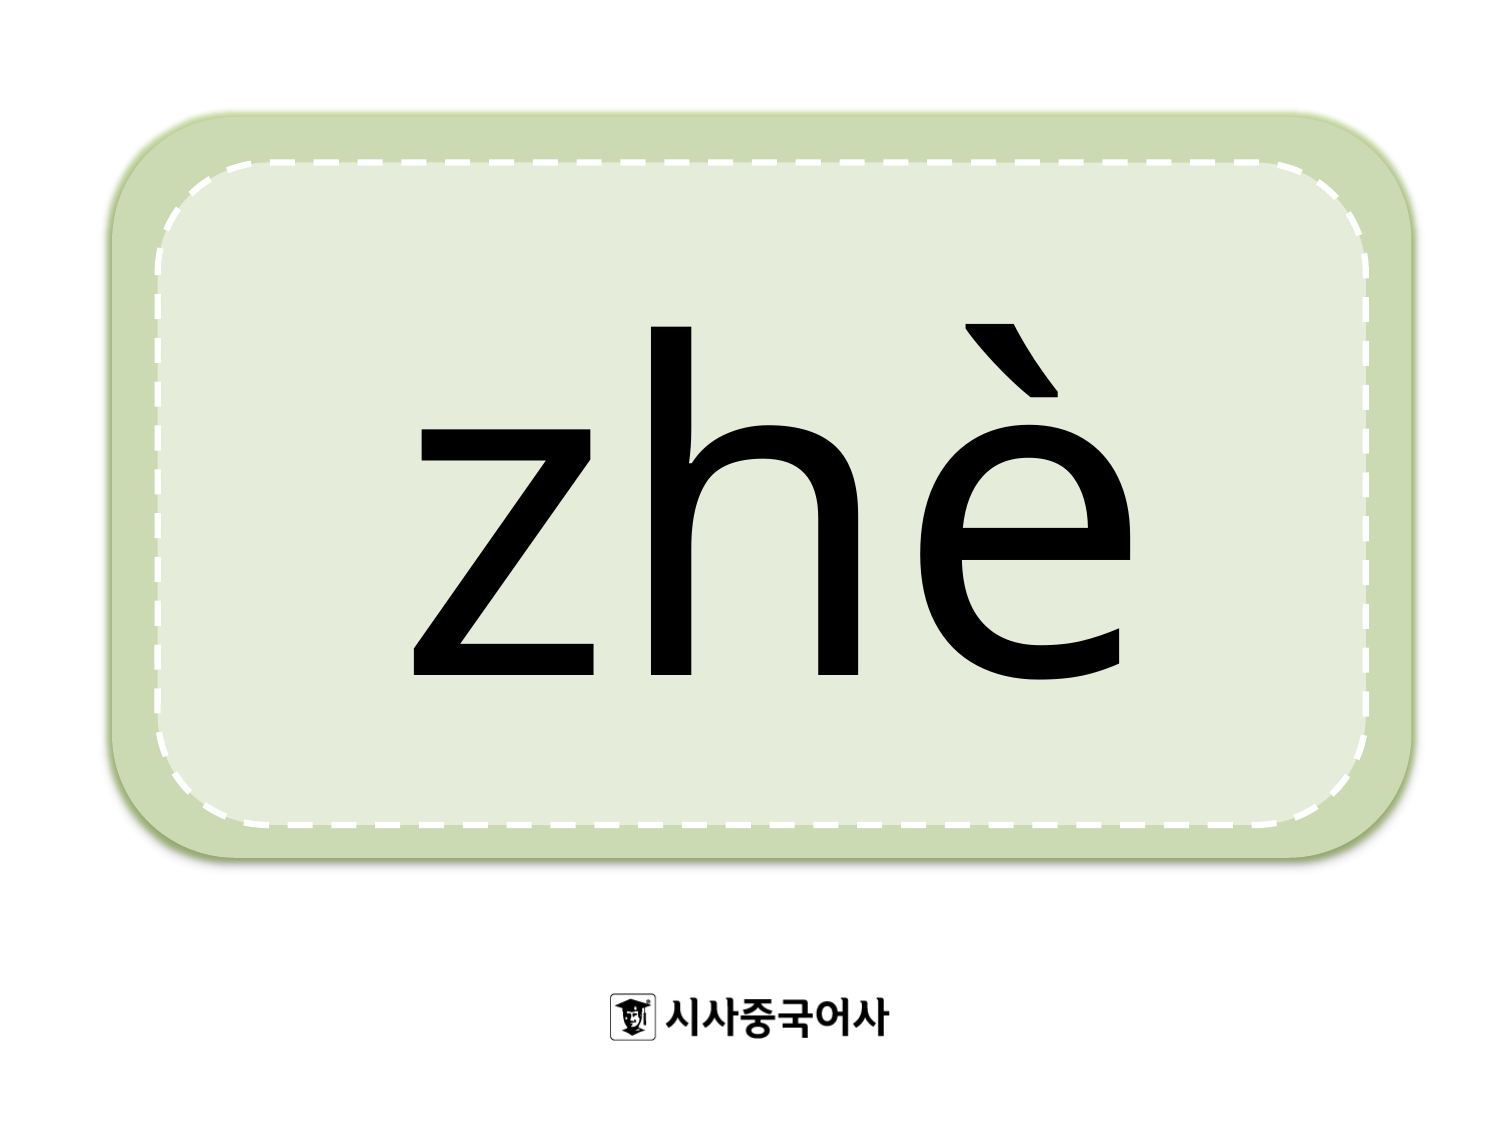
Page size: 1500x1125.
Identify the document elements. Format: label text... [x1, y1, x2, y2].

picture [602, 987, 898, 1047]
text_box zhè [171, 160, 1380, 824]
